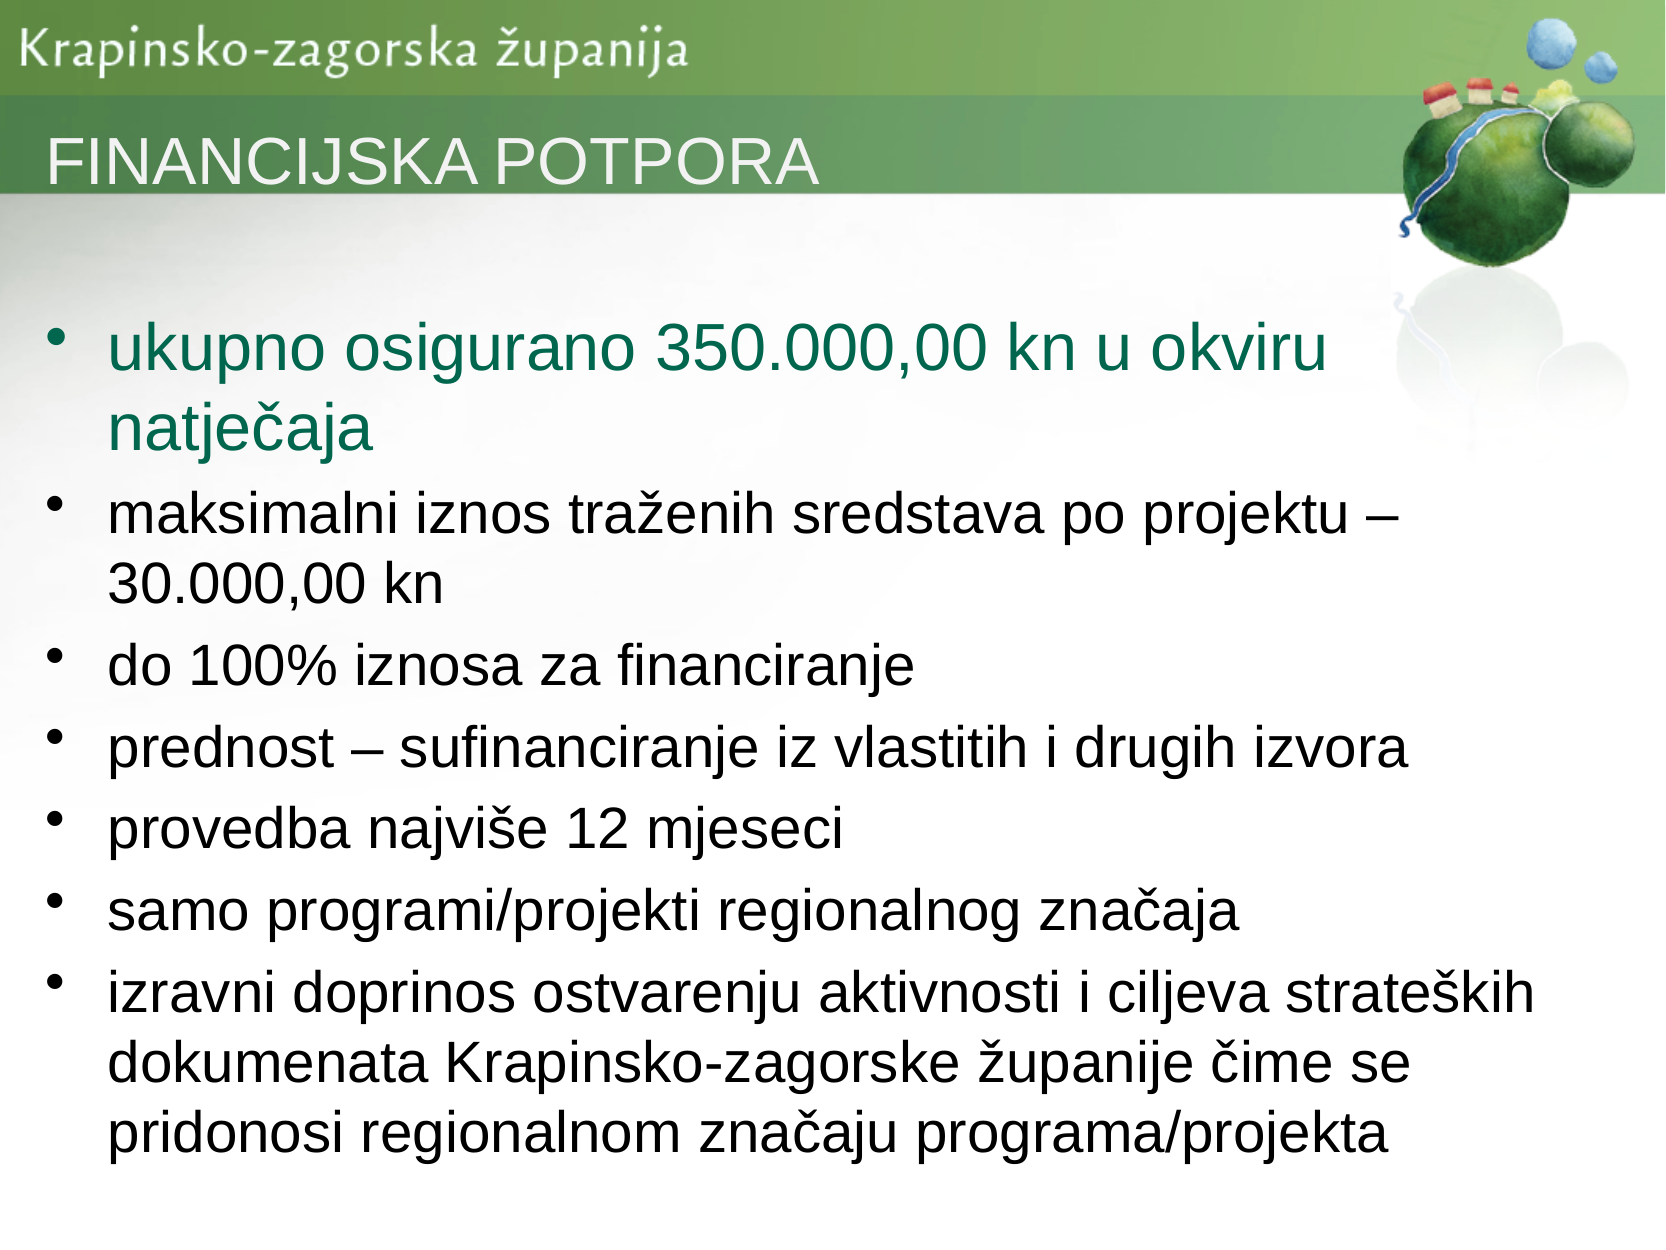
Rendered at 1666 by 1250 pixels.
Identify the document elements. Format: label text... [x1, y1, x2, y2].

list FINANCIJSKA POTPORA ukupno osigurano 350.000,00 kn u okviru natječaja maksimalni iznos traženih sredstava po projektu – 30.000,00 kn do 100% iznosa za financiranje prednost – sufinanciranje iz vlastitih i drugih izvora provedba najviše 12 mjeseci samo programi/projekti regionalnog značaja izravni doprinos ostvarenju aktivnosti i ciljeva strateških dokumenata Krapinsko-zagorske županije čime se pridonosi regionalnom značaju programa/projekta [28, 108, 1632, 1177]
picture [0, 0, 1666, 1250]
